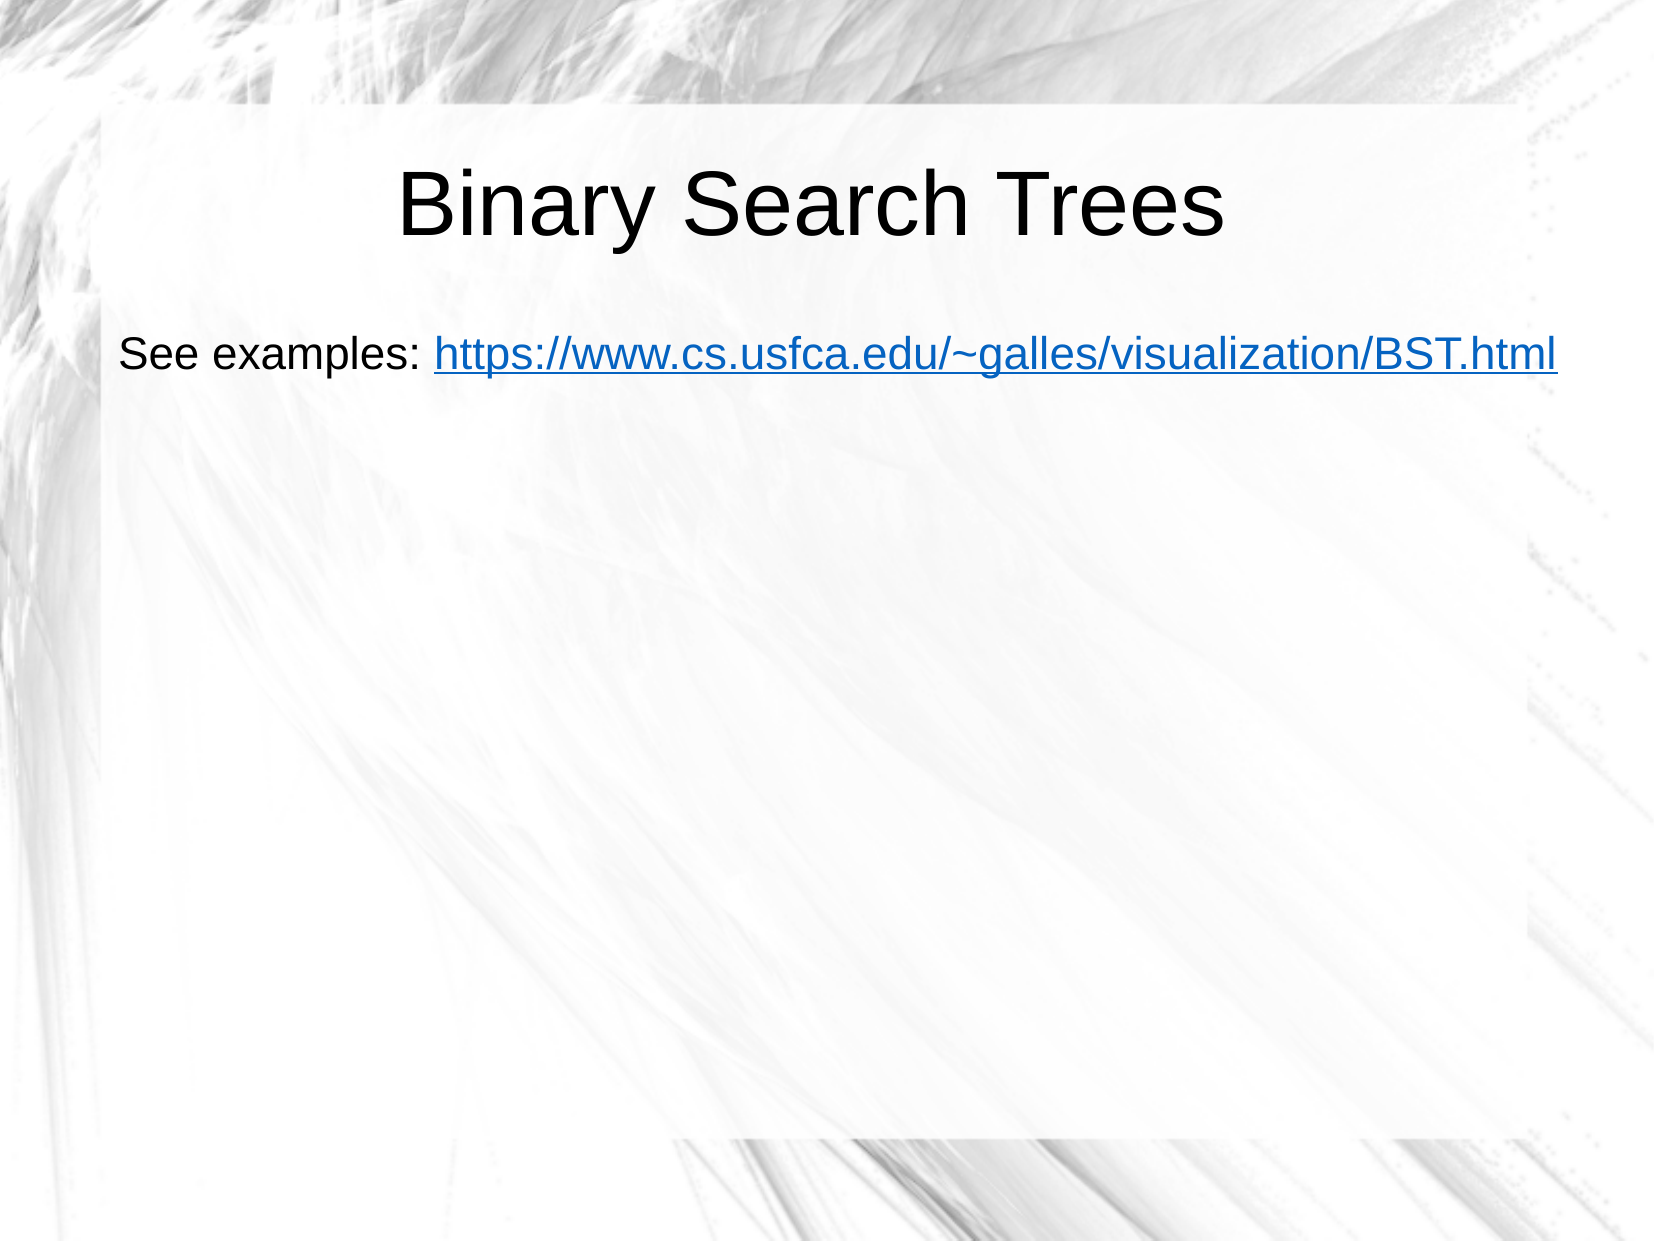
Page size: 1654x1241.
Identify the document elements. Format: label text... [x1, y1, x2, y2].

list See examples: https://www.cs.usfca.edu/~galles/visualization/BST.html [118, 319, 1571, 1109]
picture [0, 0, 1654, 1241]
title Binary Search Trees [118, 93, 1506, 299]
